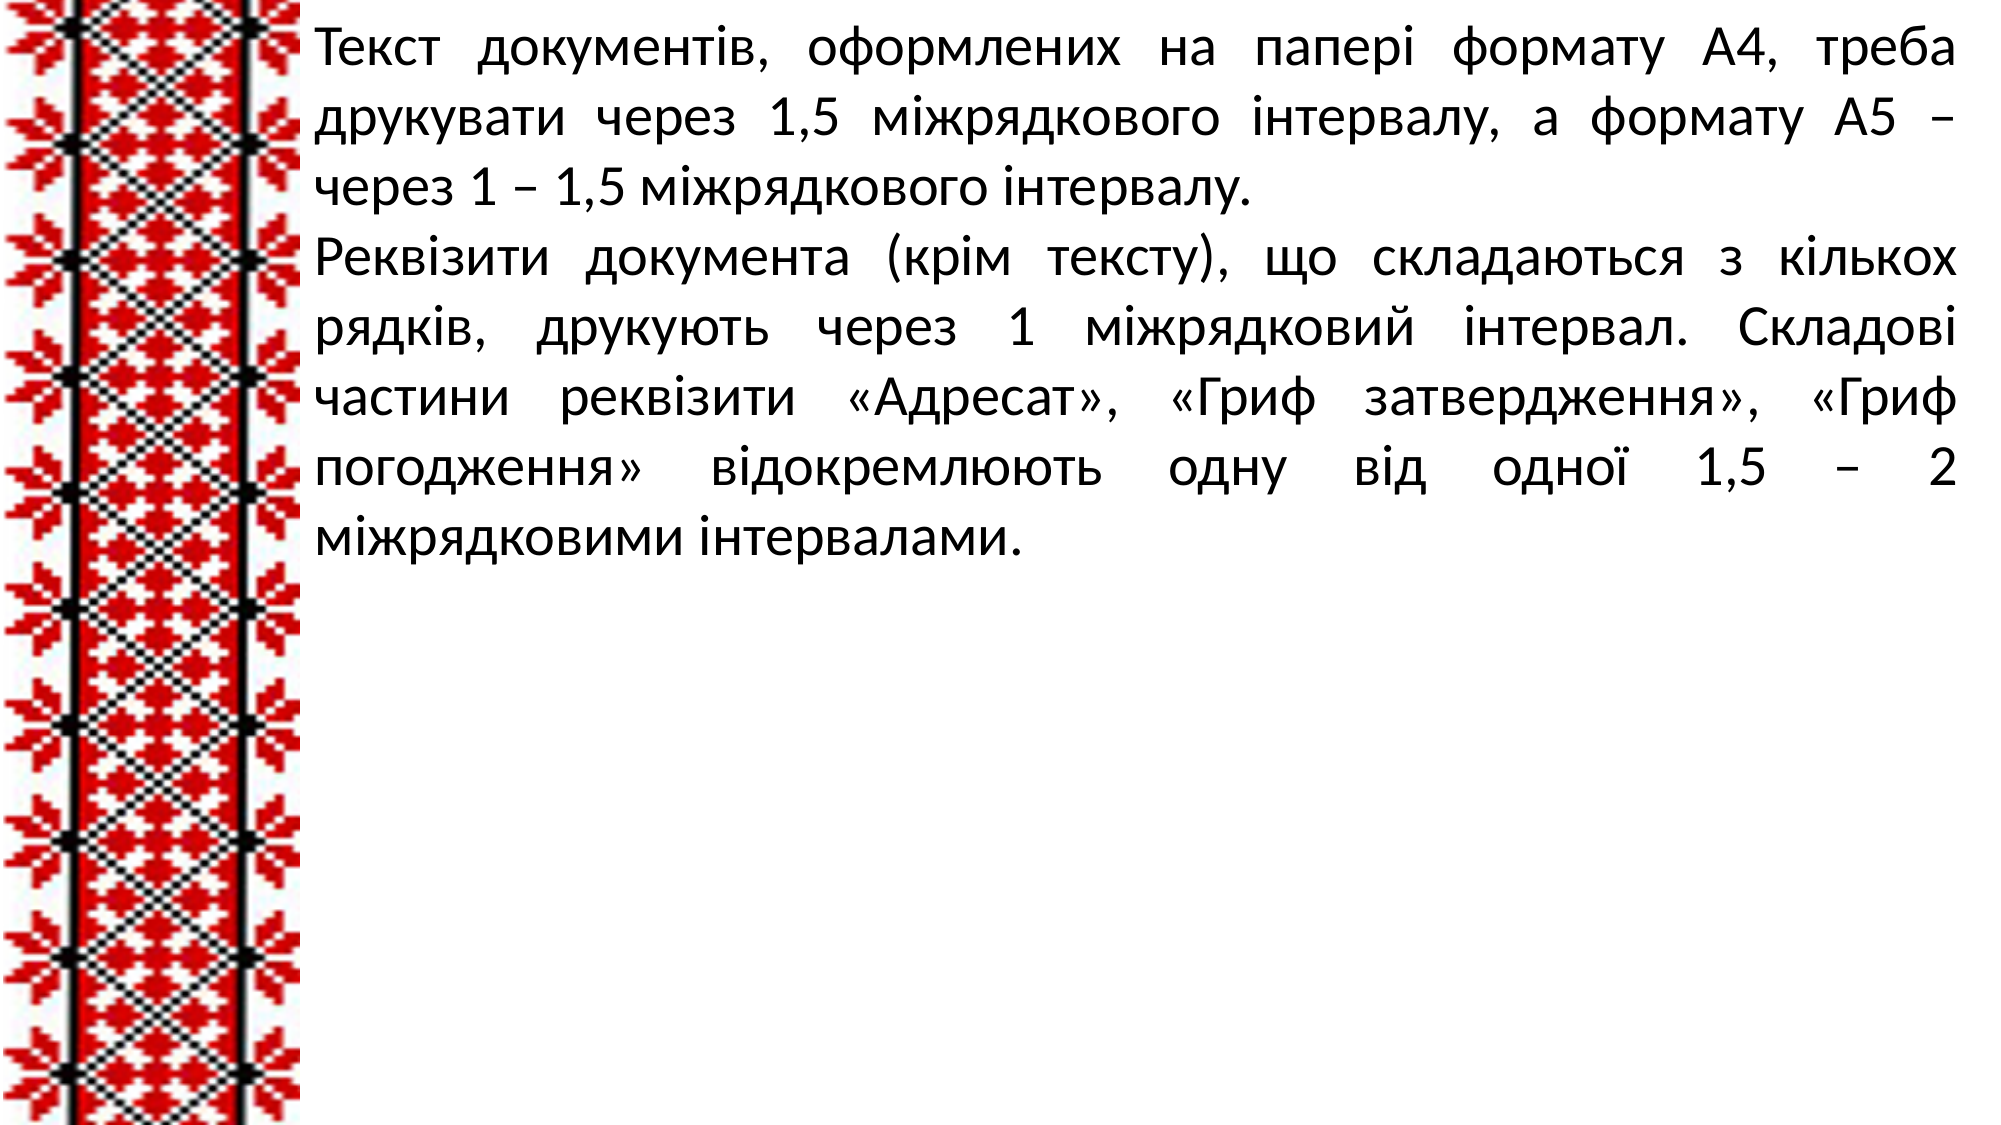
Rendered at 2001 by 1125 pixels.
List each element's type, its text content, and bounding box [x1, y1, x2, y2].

text_box Текст документів, оформлених на папері формату А4, треба друкувати через 1,5 міжрядкового інтервалу, а формату А5 – через 1 – 1,5 міжрядкового інтервалу. Реквізити документа (крім тексту), що складаються з кількох рядків, друкують через 1 міжрядковий інтервал. Складові частини реквізити «Адресат», «Гриф затвердження», «Гриф погодження» відокремлюють одну від одної 1,5 – 2 міжрядковими інтервалами. [300, 0, 1974, 575]
picture [3, 0, 300, 1125]
